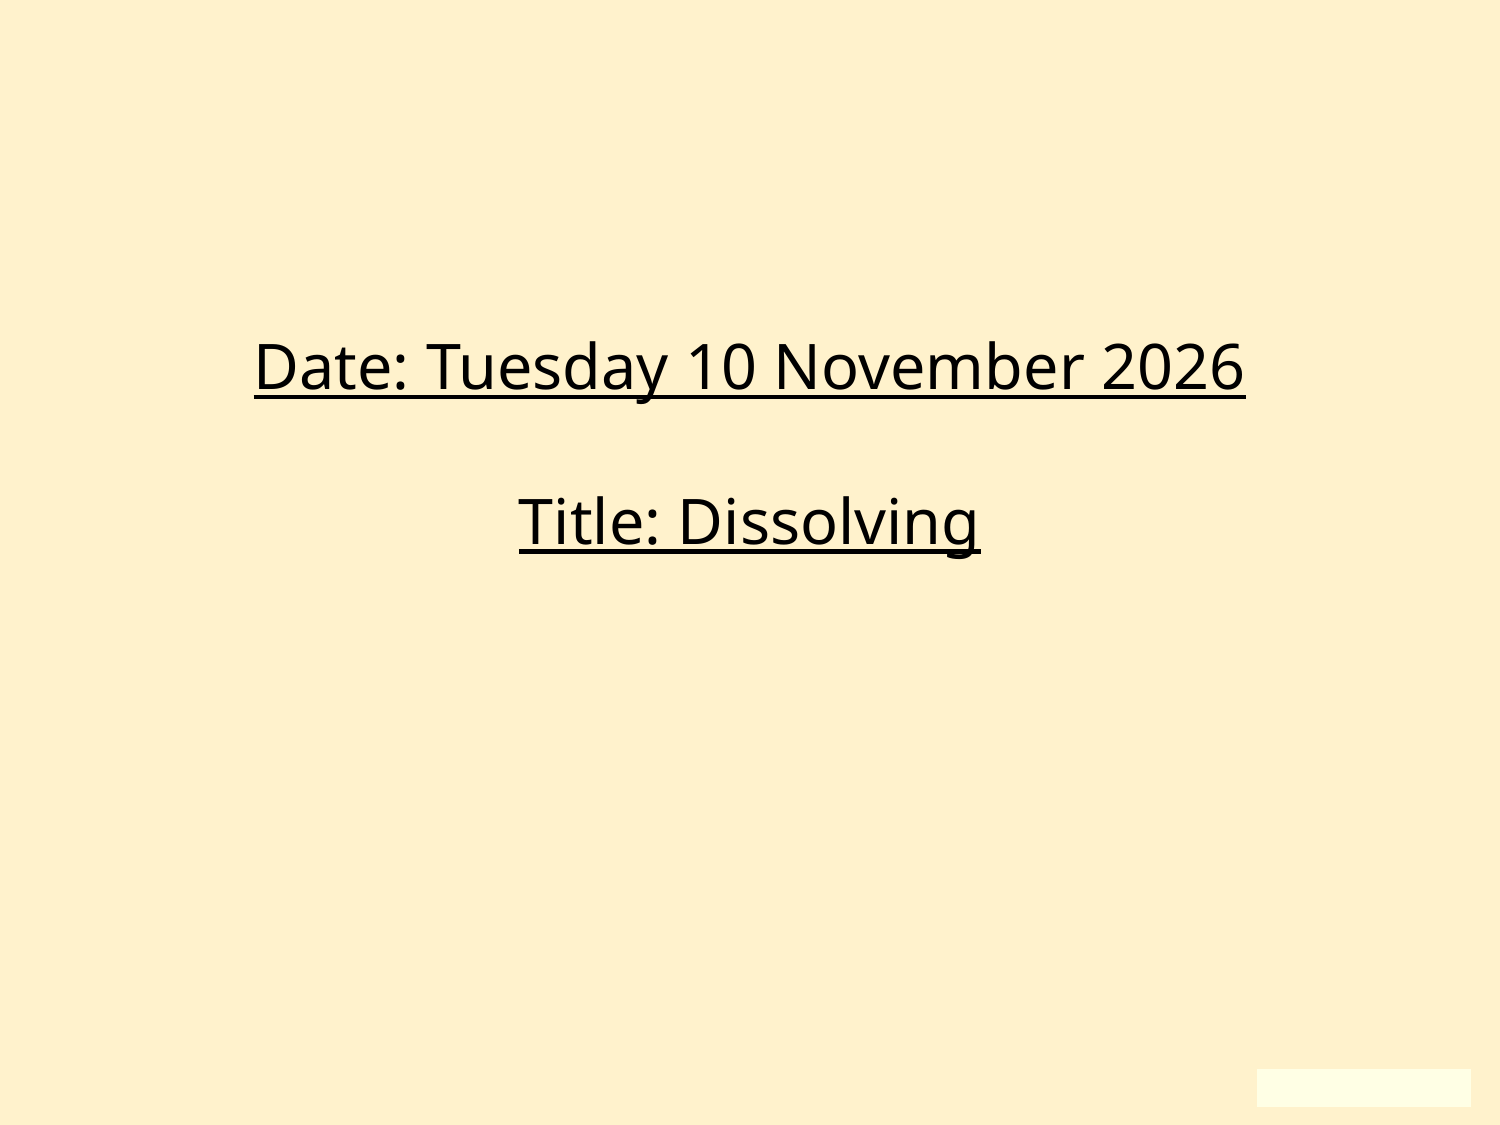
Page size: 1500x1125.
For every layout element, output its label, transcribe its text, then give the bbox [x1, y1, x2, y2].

title Date: Tuesday, 22 September 2020 Title: Dissolving [187, 318, 1313, 568]
text_box [1257, 1069, 1471, 1107]
